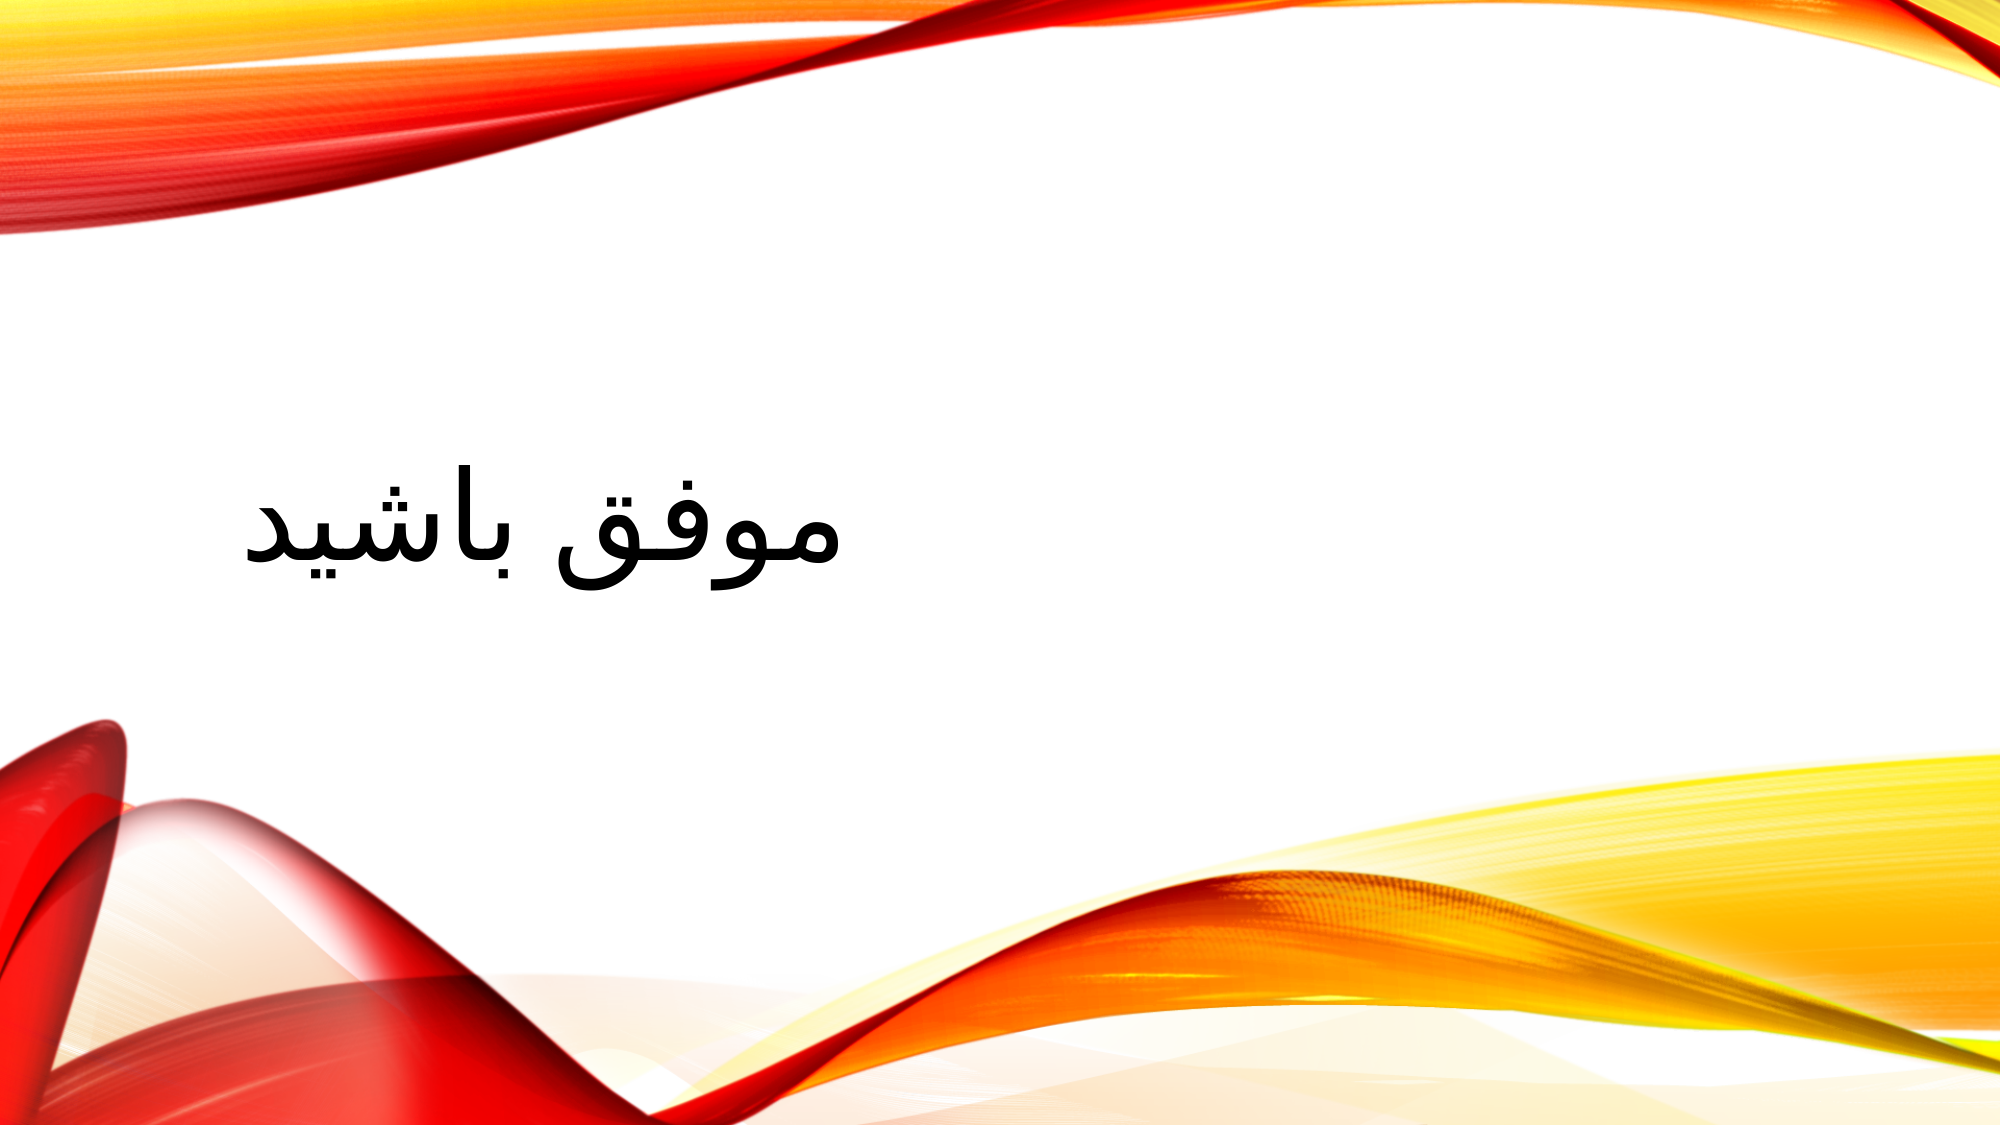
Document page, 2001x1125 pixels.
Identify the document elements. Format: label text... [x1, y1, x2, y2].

title موفق باشید [225, 295, 1775, 596]
picture [0, 717, 2000, 1125]
picture [0, 0, 2000, 237]
